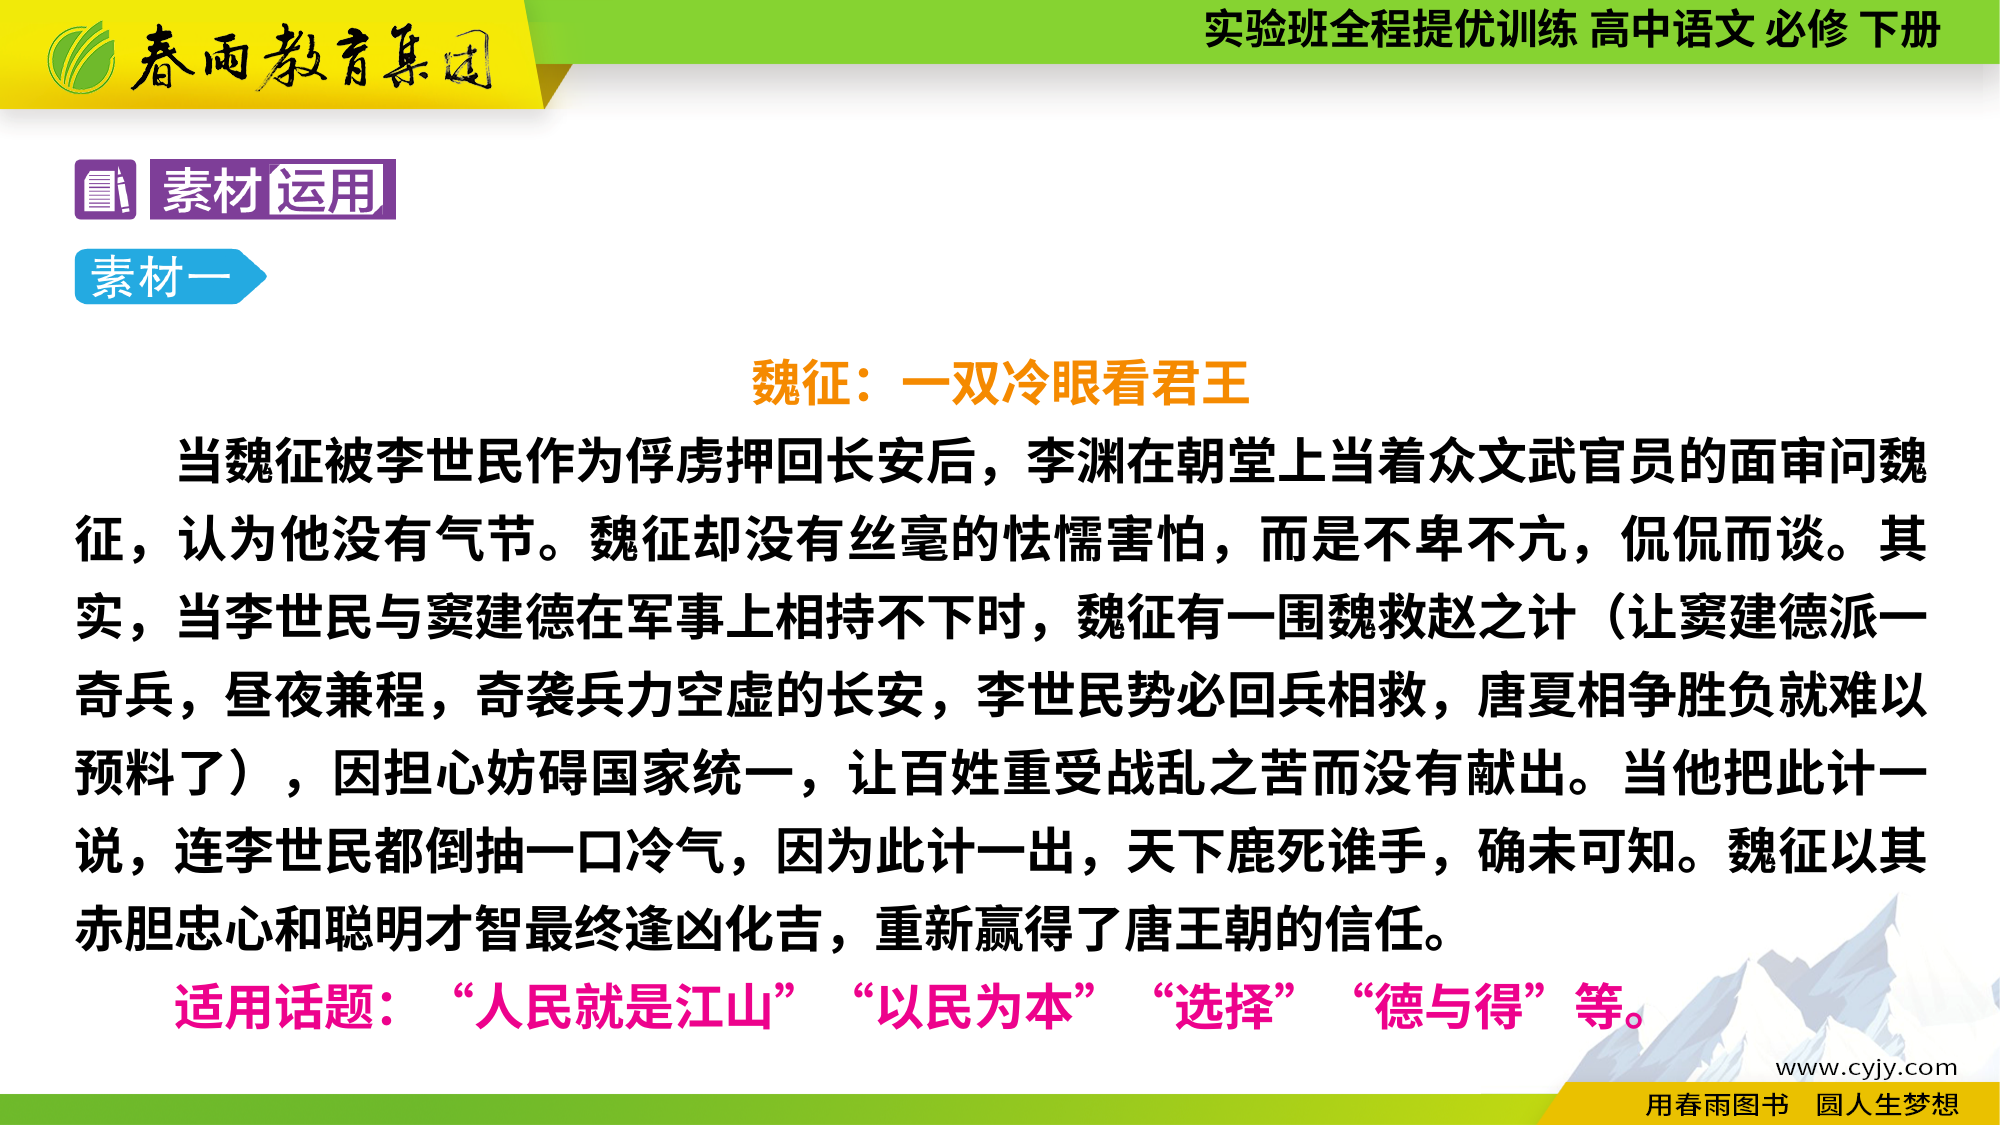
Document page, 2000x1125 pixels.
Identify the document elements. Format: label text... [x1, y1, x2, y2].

list 魏征：一双冷眼看君王 当魏征被李世民作为俘虏押回长安后，李渊在朝堂上当着众文武官员的面审问魏征，认为他没有气节。魏征却没有丝毫的怯懦害怕，而是不卑不亢，侃侃而谈。其实，当李世民与窦建德在军事上相持不下时，魏征有一围魏救赵之计（让窦建德派一奇兵，昼夜兼程，奇袭兵力空虚的长安，李世民势必回兵相救，唐夏相争胜负就难以预料了），因担心妨碍国家统一，让百姓重受战乱之苦而没有献出。当他把此计一说，连李世民都倒抽一口冷气，因为此计一出，天下鹿死谁手，确未可知。魏征以其赤胆忠心和聪明才智最终逢凶化吉，重新赢得了唐王朝的信任。 适用话题：“人民就是江山”“以民为本”“选择”“德与得”等。 [59, 326, 1944, 1042]
picture [0, 0, 2000, 1125]
